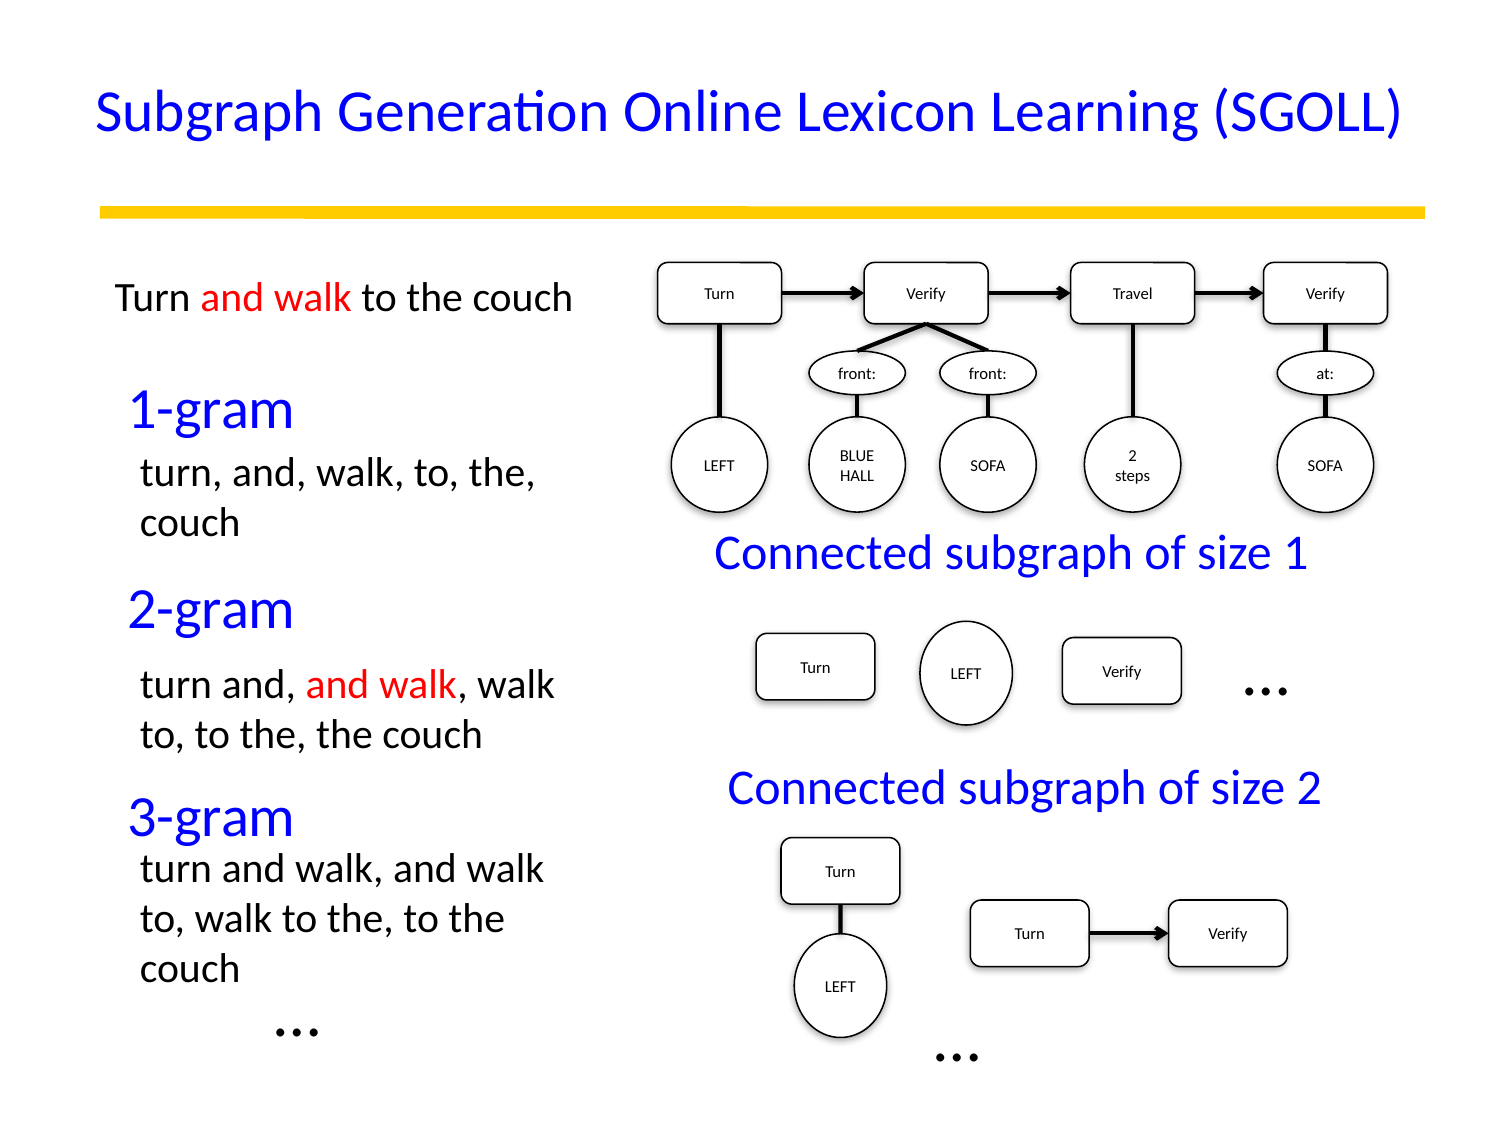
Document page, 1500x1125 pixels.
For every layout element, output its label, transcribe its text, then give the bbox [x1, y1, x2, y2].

text_box Subgraph Generation Online Lexicon Learning (SGOLL) [74, 37, 1425, 179]
text_box … [1228, 621, 1370, 716]
text_box turn, and, walk, to, the, couch [124, 437, 591, 553]
text_box … [920, 987, 1061, 1083]
text_box … [259, 962, 400, 1058]
text_box Verify [1167, 899, 1289, 968]
text_box turn and, and walk, walk to, to the, the couch [124, 649, 591, 765]
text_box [657, 262, 1388, 513]
text_box Turn [969, 899, 1090, 968]
text_box Connected subgraph of size 1 [699, 520, 1387, 588]
text_box Verify [1061, 636, 1183, 705]
text_box Turn [780, 836, 901, 905]
text_box turn and walk, and walk to, walk to the, to the couch [124, 833, 591, 999]
text_box LEFT [919, 620, 1014, 726]
text_box LEFT [793, 933, 888, 1039]
text_box 3-gram [112, 770, 375, 855]
text_box 1-gram [112, 362, 375, 448]
text_box Connected subgraph of size 2 [712, 747, 1425, 823]
text_box Turn and walk to the couch [99, 262, 591, 328]
text_box 2-gram [112, 562, 375, 648]
text_box Turn [755, 632, 876, 701]
